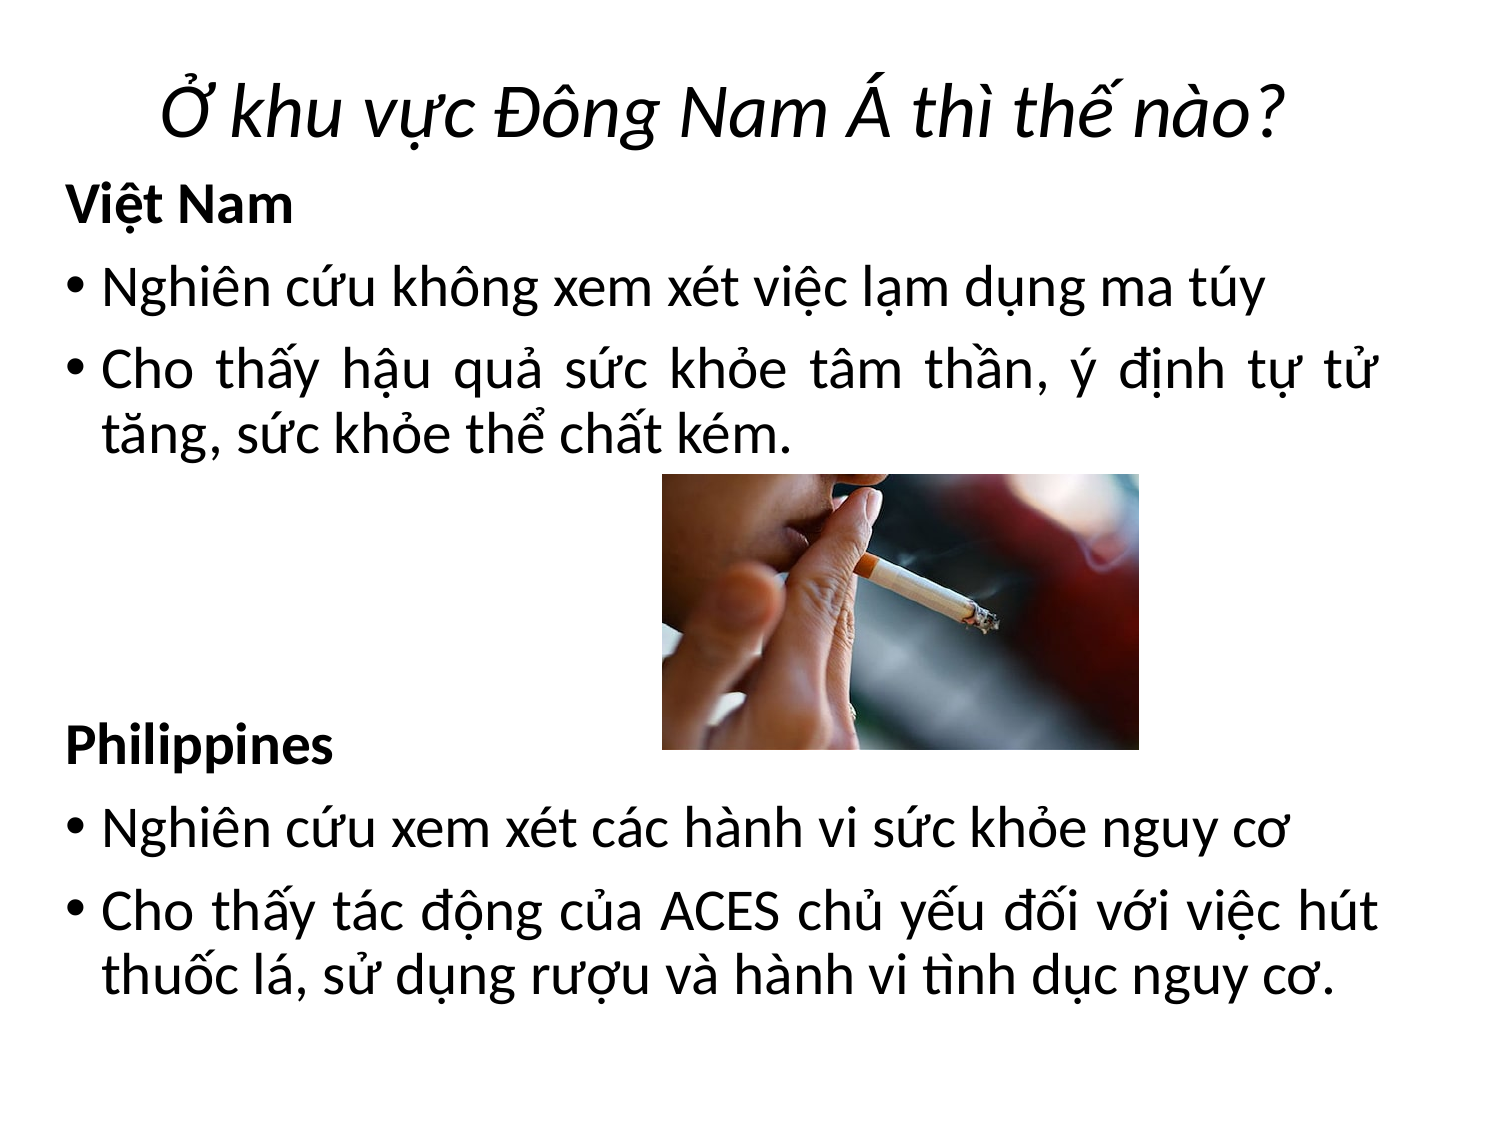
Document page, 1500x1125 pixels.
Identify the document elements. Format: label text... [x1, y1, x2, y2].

picture [662, 474, 1139, 750]
list Ở khu vực Đông Nam Á thì thế nào? Việt Nam Nghiên cứu không xem xét việc lạm dụng ma túy Cho thấy hậu quả sức khỏe tâm thần, ý định tự tử tăng, sức khỏe thể chất kém. Philippines Nghiên cứu xem xét các hành vi sức khỏe nguy cơ Cho thấy tác động của ACES chủ yếu đối với việc hút thuốc lá, sử dụng rượu và hành vi tình dục nguy cơ. [50, 62, 1397, 1075]
